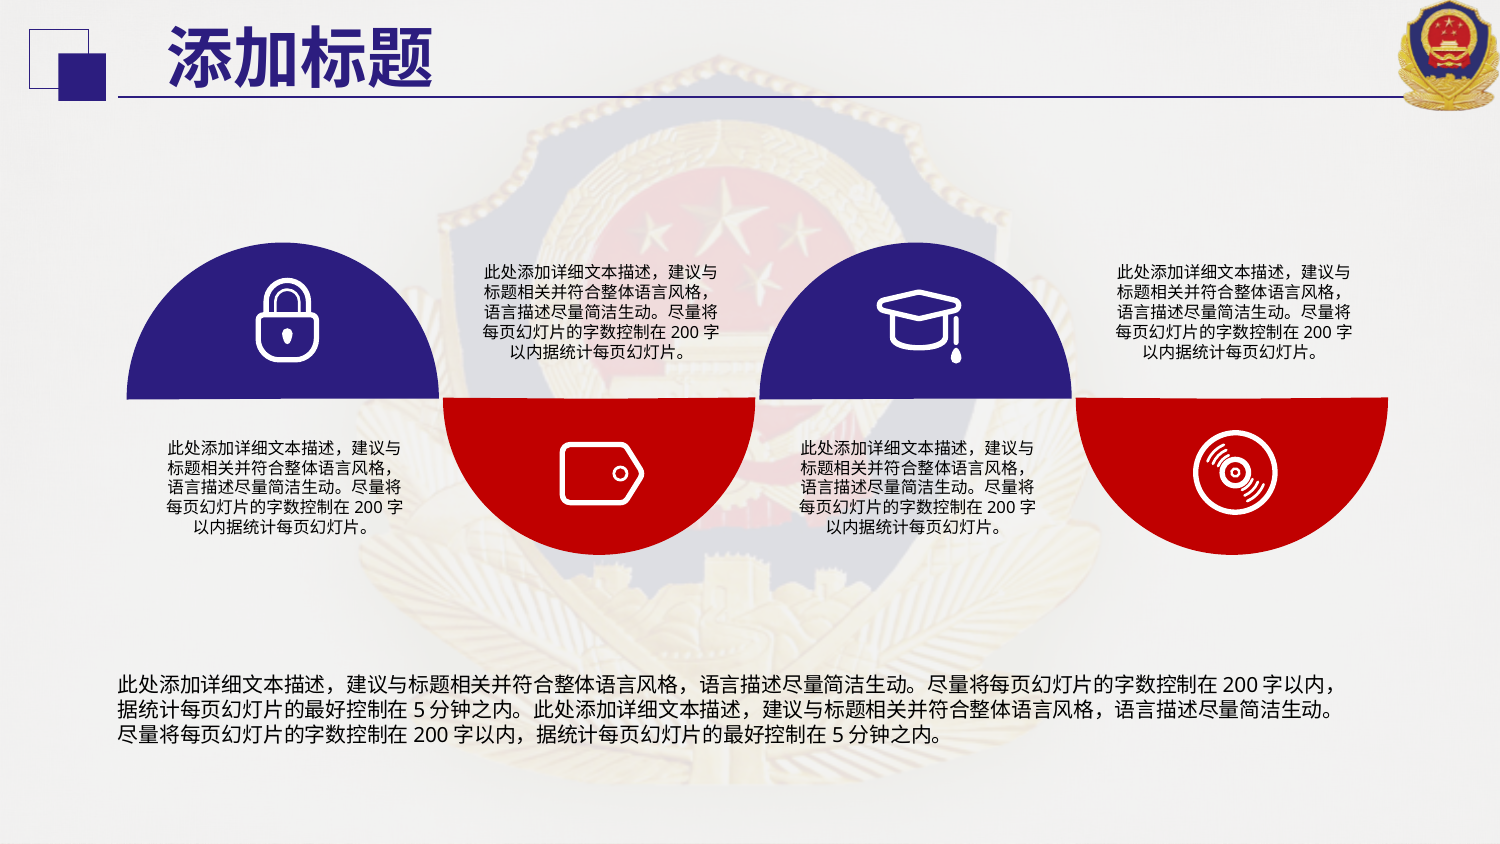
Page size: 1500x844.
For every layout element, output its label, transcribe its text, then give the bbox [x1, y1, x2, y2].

text_box [57, 52, 107, 102]
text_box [759, 242, 1072, 555]
picture [1370, 0, 1500, 130]
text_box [1075, 242, 1389, 555]
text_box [442, 242, 756, 555]
text_box [29, 28, 90, 89]
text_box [126, 242, 439, 555]
text_box 此处添加详细文本描述，建议与标题相关并符合整体语言风格，语言描述尽量简洁生动。尽量将每页幻灯片的字数控制在200字以内，据统计每页幻灯片的最好控制在5分钟之内。此处添加详细文本描述，建议与标题相关并符合整体语言风格，语言描述尽量简洁生动。尽量将每页幻灯片的字数控制在200字以内，据统计每页幻灯片的最好控制在5分钟之内。 [103, 664, 1379, 755]
text_box 添加标题 [152, 17, 686, 83]
